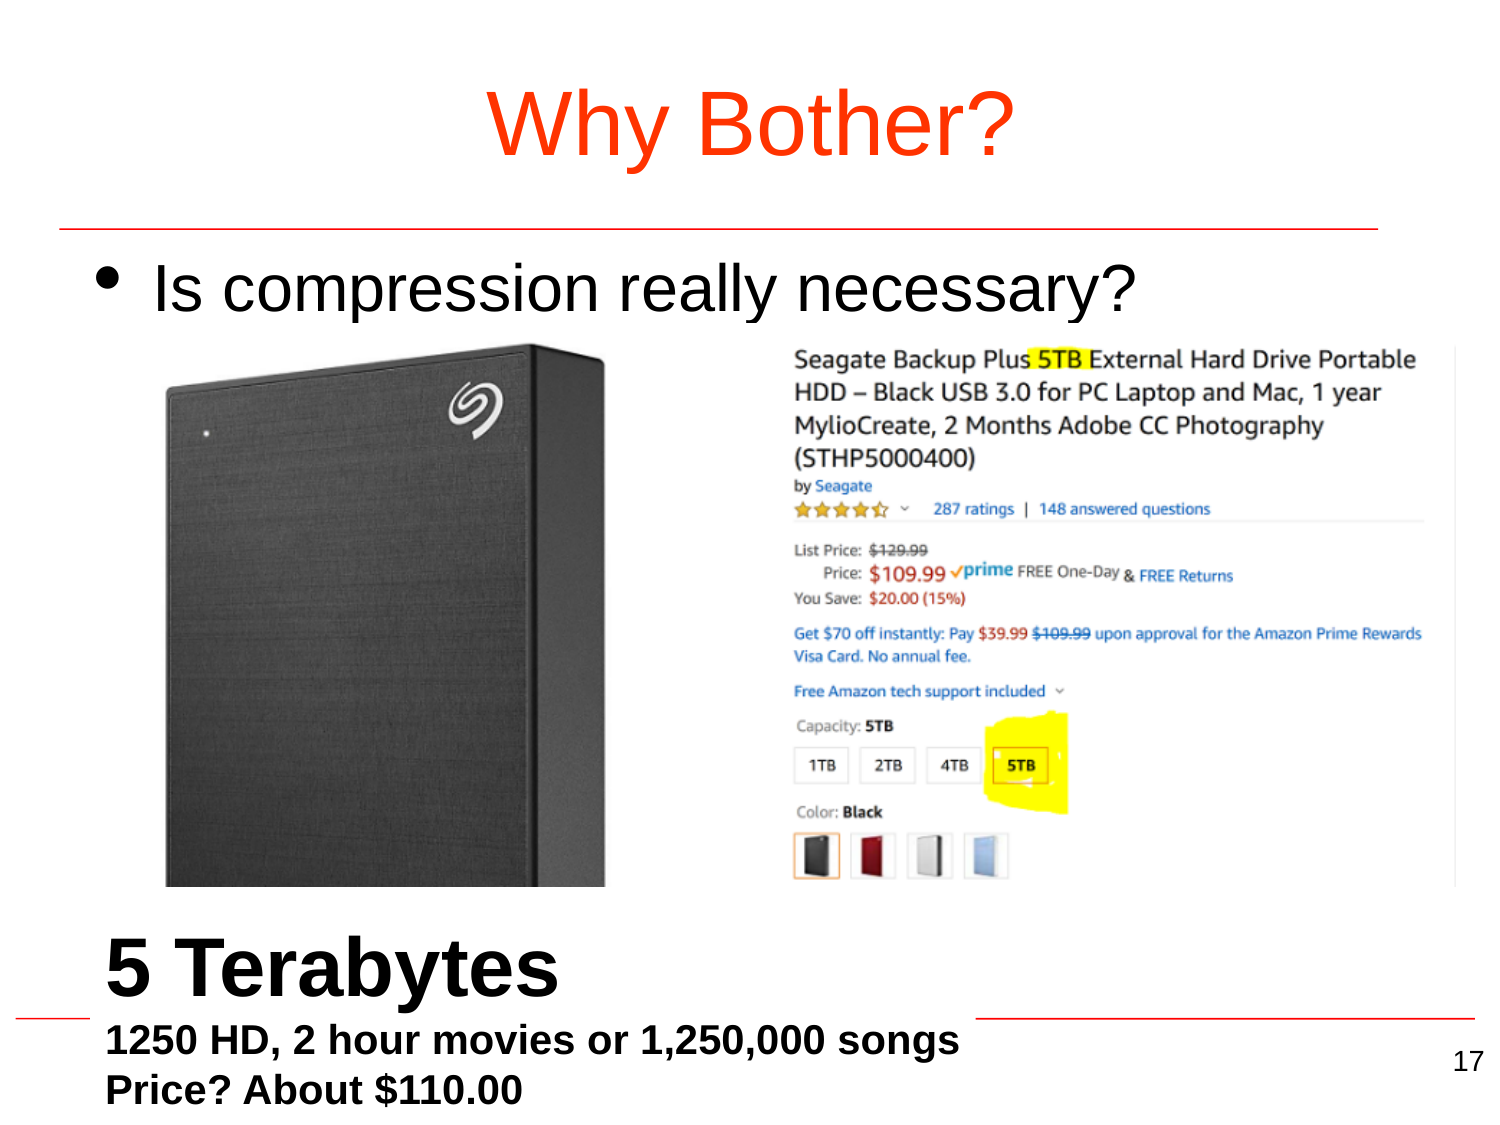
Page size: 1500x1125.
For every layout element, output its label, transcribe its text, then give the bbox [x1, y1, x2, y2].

text_box 5 Terabytes 1250 HD, 2 hour movies or 1,250,000 songs Price? About $110.00 [90, 905, 976, 1121]
list Is compression really necessary? [81, 237, 1357, 913]
picture [137, 323, 1457, 887]
slide_number 17 [1149, 1034, 1500, 1113]
title Why Bother? [114, 24, 1390, 213]
